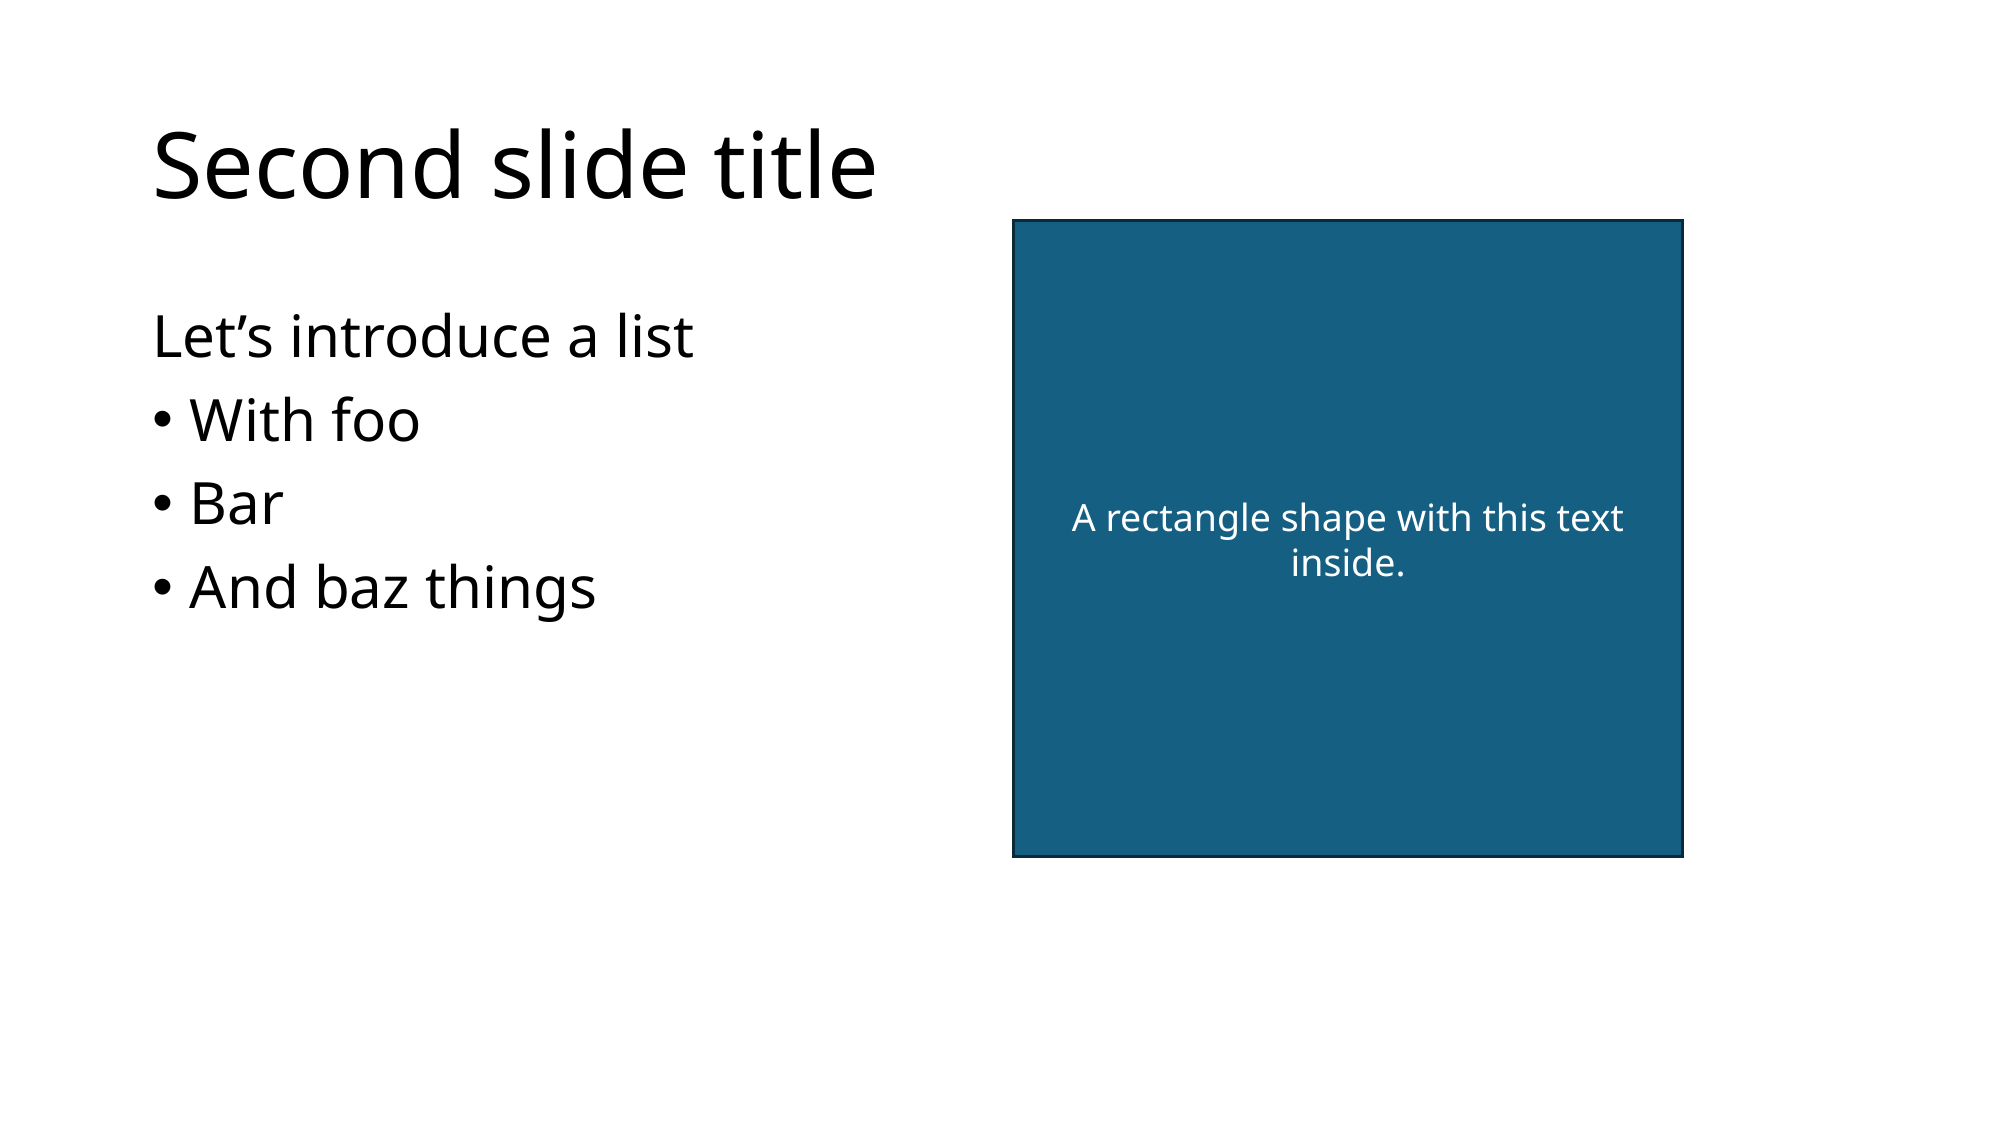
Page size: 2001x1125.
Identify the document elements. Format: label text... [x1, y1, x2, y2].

list Let’s introduce a list With foo Bar And baz things [137, 299, 732, 650]
text_box A rectangle shape with this text inside. [1012, 219, 1684, 858]
title Second slide title [137, 59, 1863, 278]
